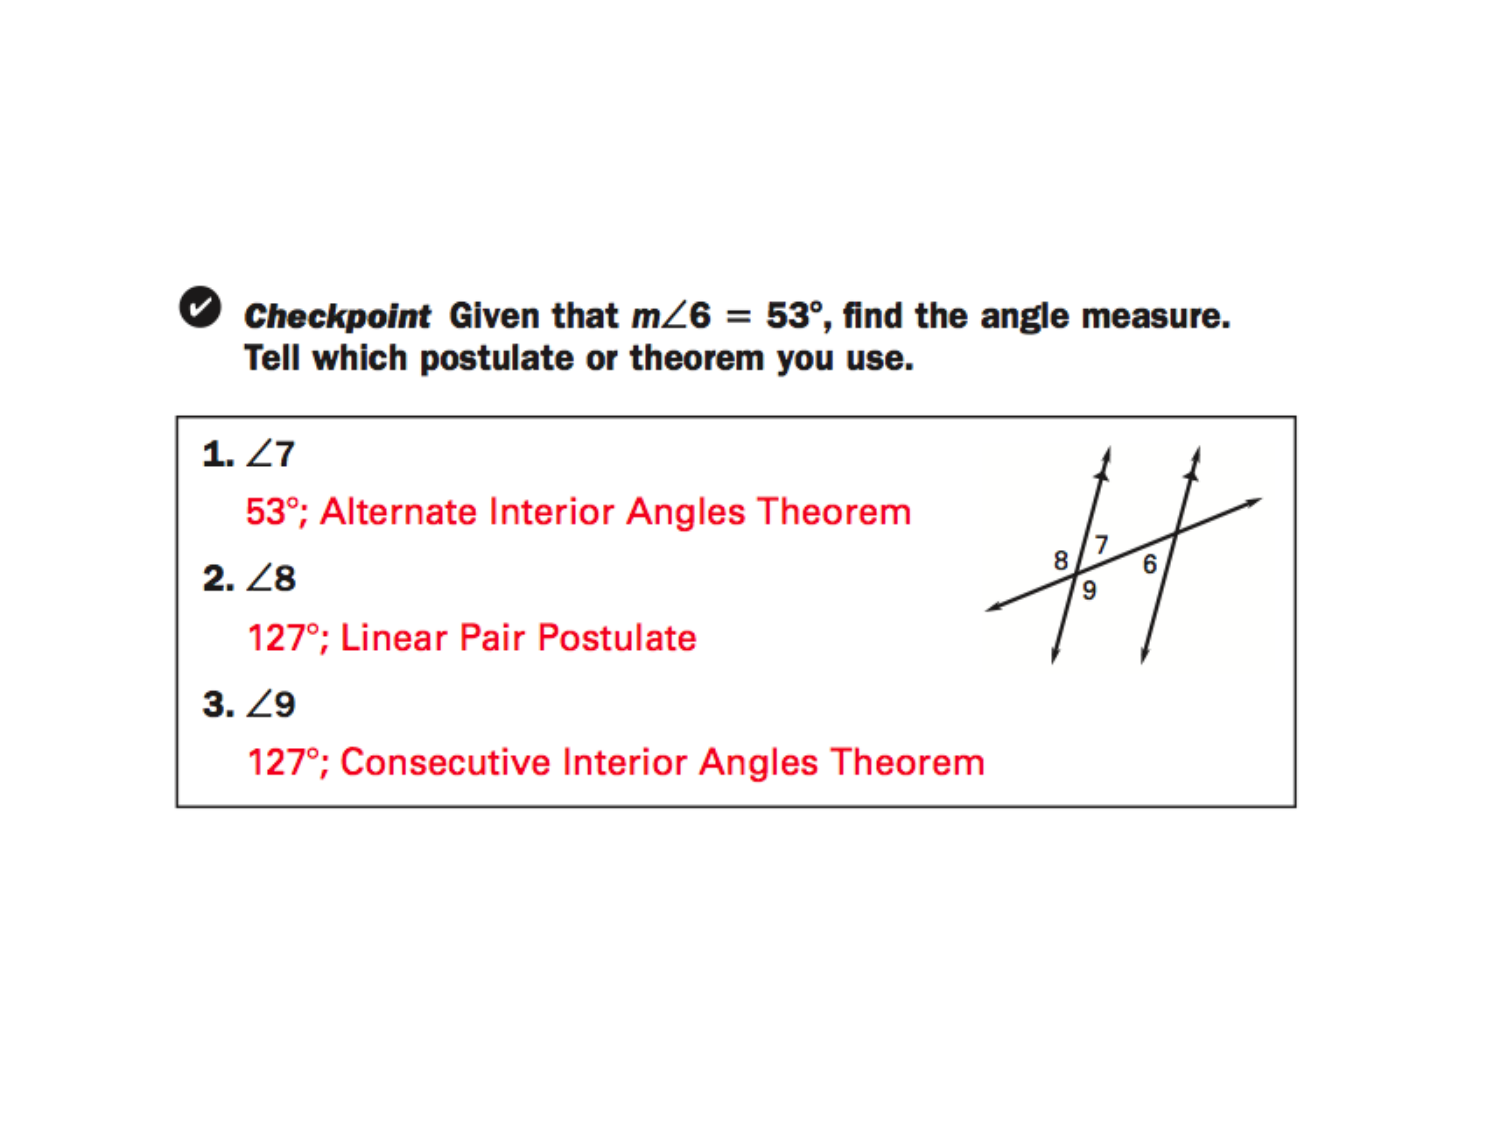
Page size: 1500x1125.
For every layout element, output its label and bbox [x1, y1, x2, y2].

list [112, 274, 1388, 826]
